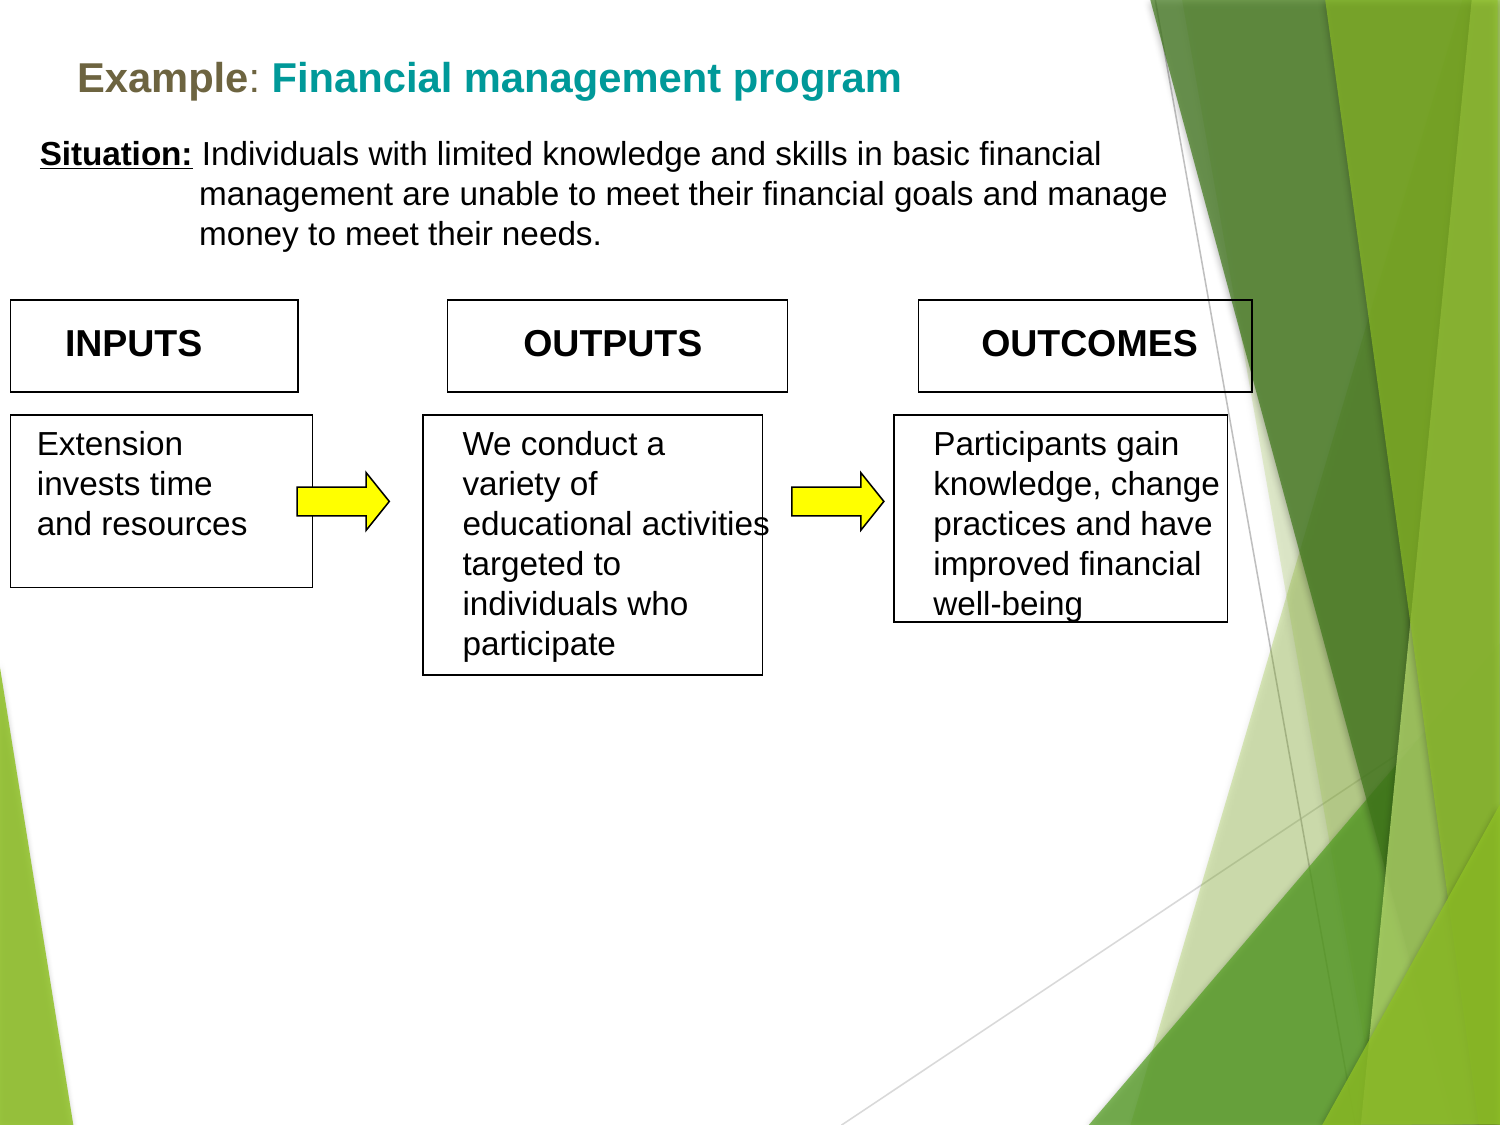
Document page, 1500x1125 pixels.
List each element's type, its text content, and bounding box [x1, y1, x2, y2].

text_box OUTPUTS [508, 311, 718, 372]
text_box INPUTS [50, 311, 218, 372]
text_box Example: Financial management program [62, 43, 963, 108]
text_box [10, 415, 22, 588]
text_box We conduct a variety of educational activities targeted to individuals who participate [447, 415, 788, 670]
text_box [422, 415, 763, 675]
text_box [10, 299, 299, 392]
text_box [791, 472, 884, 531]
text_box Situation: Individuals with limited knowledge and skills in basic financial management are unable to meet their financial goals and manage money to meet their needs. [24, 124, 1275, 300]
text_box [893, 415, 918, 623]
text_box [275, 415, 313, 588]
text_box Participants gain knowledge, change practices and have improved financial well-being [918, 415, 1253, 630]
text_box [297, 472, 390, 531]
text_box [918, 299, 1253, 392]
text_box Extension invests time and resources [22, 415, 275, 590]
text_box [447, 299, 788, 392]
text_box OUTCOMES [966, 311, 1213, 372]
